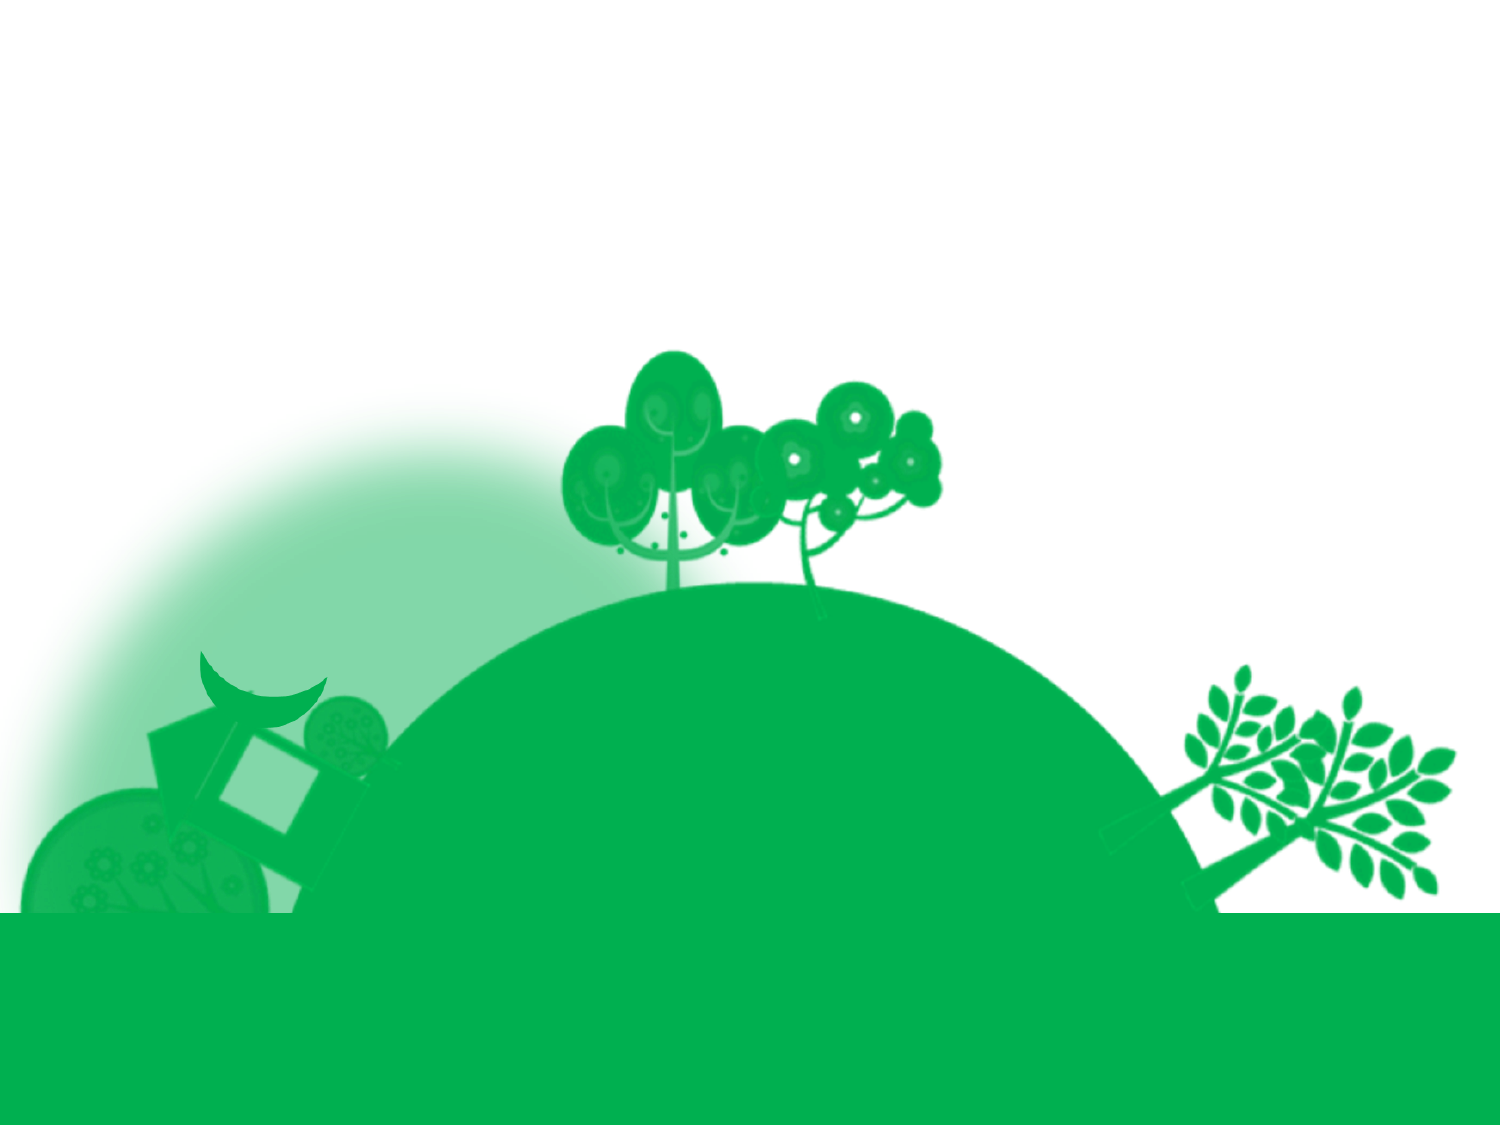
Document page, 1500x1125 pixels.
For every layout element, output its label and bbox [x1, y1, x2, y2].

picture [0, 198, 1500, 1125]
